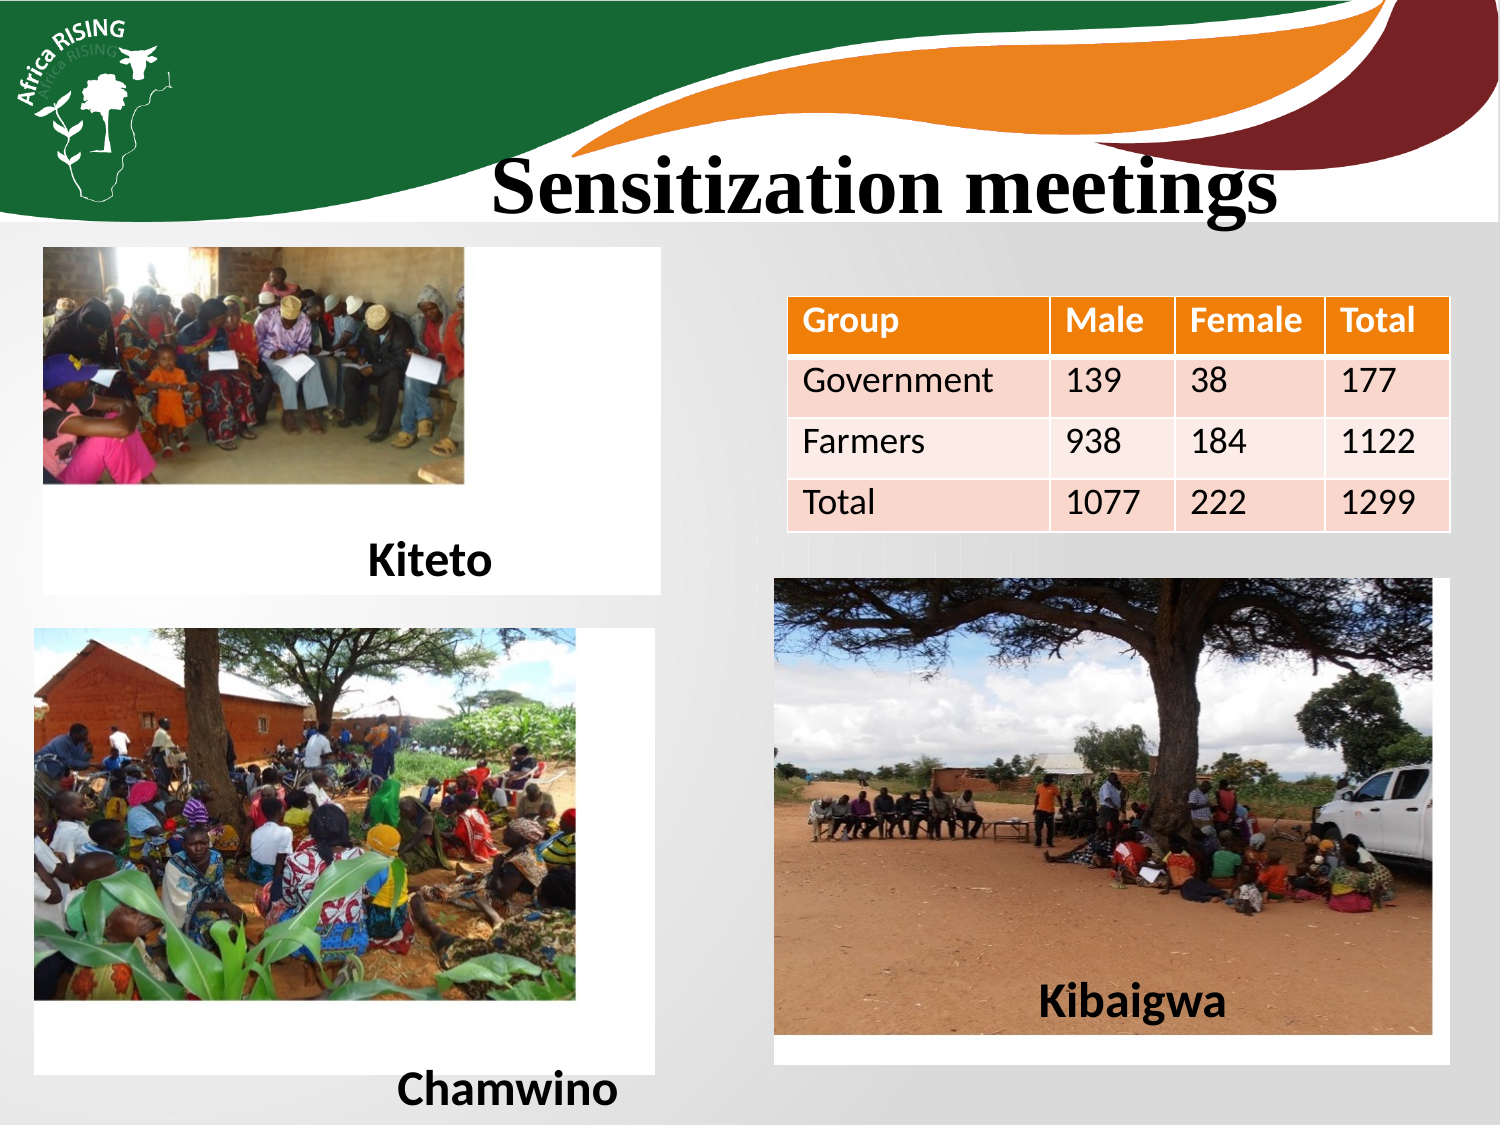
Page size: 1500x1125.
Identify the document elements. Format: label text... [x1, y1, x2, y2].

table_cell 938 [1051, 419, 1174, 478]
table_cell 177 [1326, 360, 1449, 417]
text_box Sensitization meetings [391, 130, 1380, 244]
table_cell 184 [1176, 419, 1324, 478]
table_cell Total [788, 480, 1049, 531]
table_cell 1299 [1326, 480, 1449, 531]
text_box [33, 628, 671, 1125]
table_cell 1122 [1326, 419, 1449, 478]
table_header Female [1176, 297, 1324, 354]
table_cell 139 [1051, 360, 1174, 417]
table_header Total [1326, 297, 1449, 354]
table_cell Farmers [788, 419, 1049, 478]
table_header Male [1051, 297, 1174, 354]
table_cell 222 [1176, 480, 1324, 531]
table_header Group [788, 297, 1049, 354]
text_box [774, 578, 1451, 1065]
picture [0, 0, 1499, 222]
table_cell 1077 [1051, 480, 1174, 531]
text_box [43, 247, 662, 596]
table_cell Government [788, 360, 1049, 417]
table_cell 38 [1176, 360, 1324, 417]
